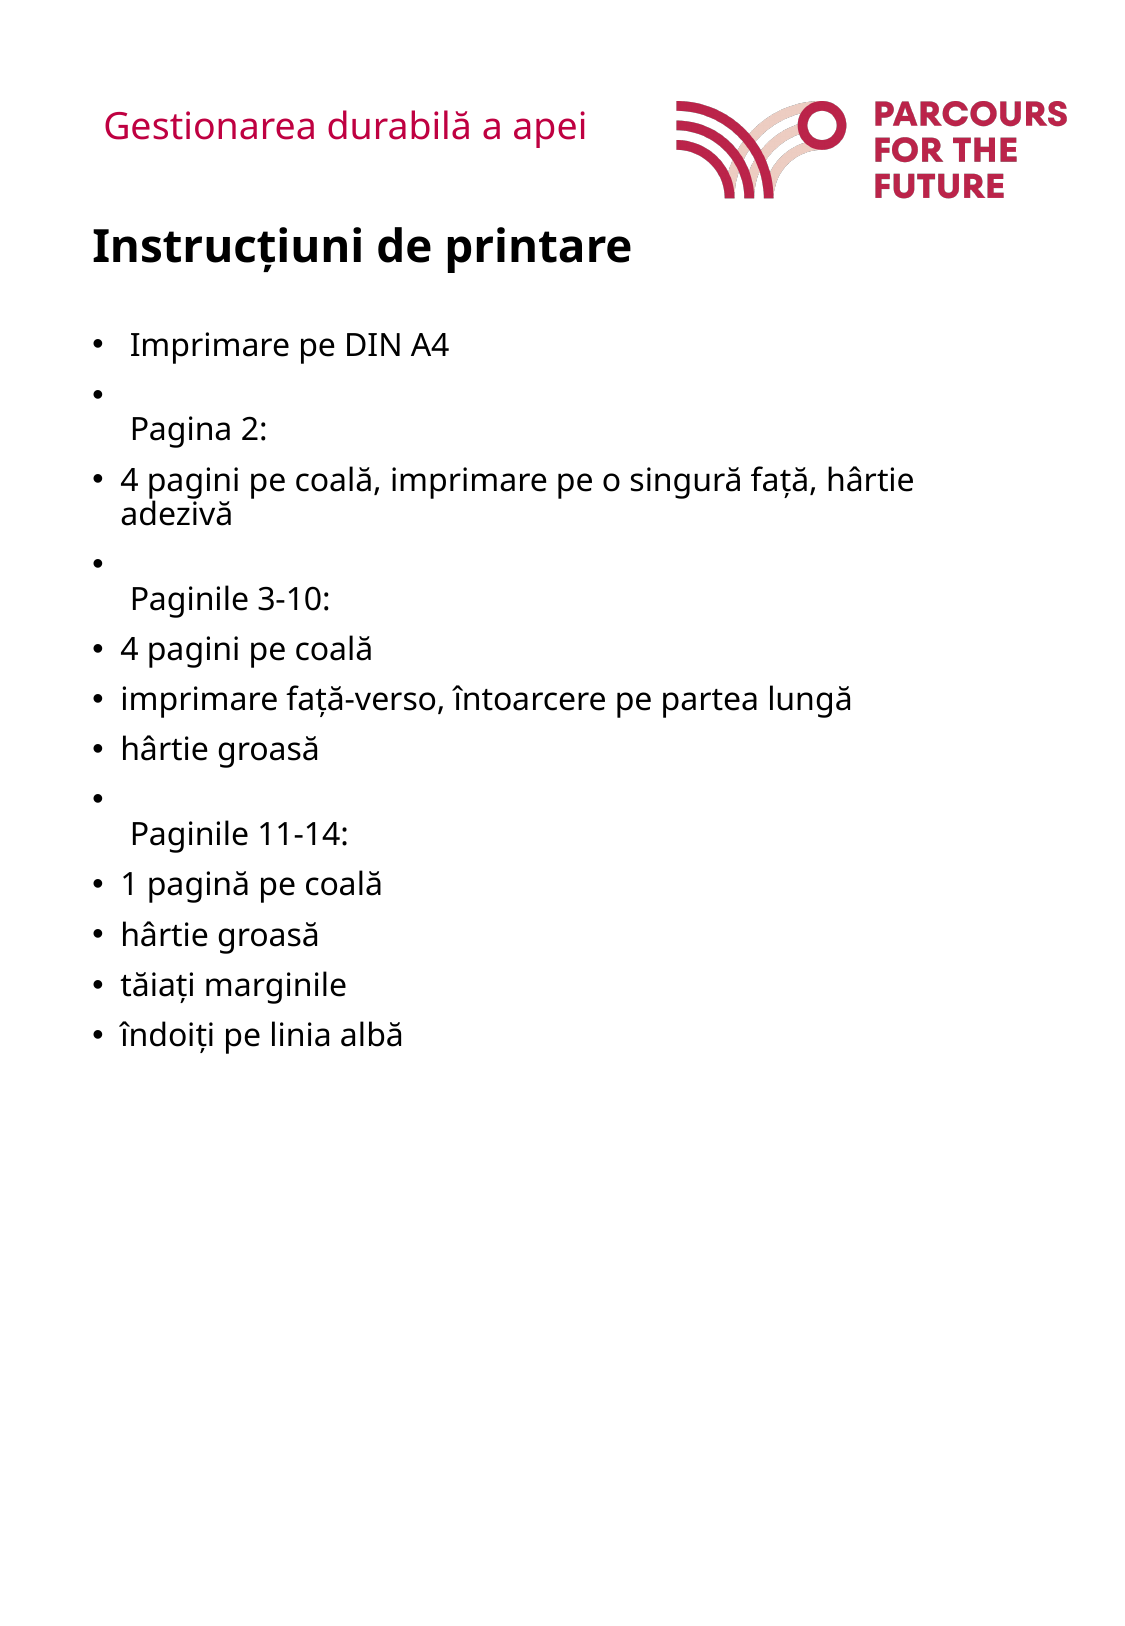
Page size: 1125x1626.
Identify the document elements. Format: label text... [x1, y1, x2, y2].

text_box Gestionarea durabilă a apei [88, 94, 620, 231]
picture [620, 47, 1123, 252]
list Imprimare pe DIN A4 Pagina 2: 4 pagini pe coală, imprimare pe o singură față, hârtie adezivă Paginile 3-10: 4 pagini pe coală imprimare față-verso, întoarcere pe partea lungă hârtie groasă Paginile 11-14: 1 pagină pe coală hârtie groasă tăiați marginile îndoiți pe linia albă [77, 320, 1004, 1181]
title Instrucțiuni de printare [77, 171, 1048, 325]
